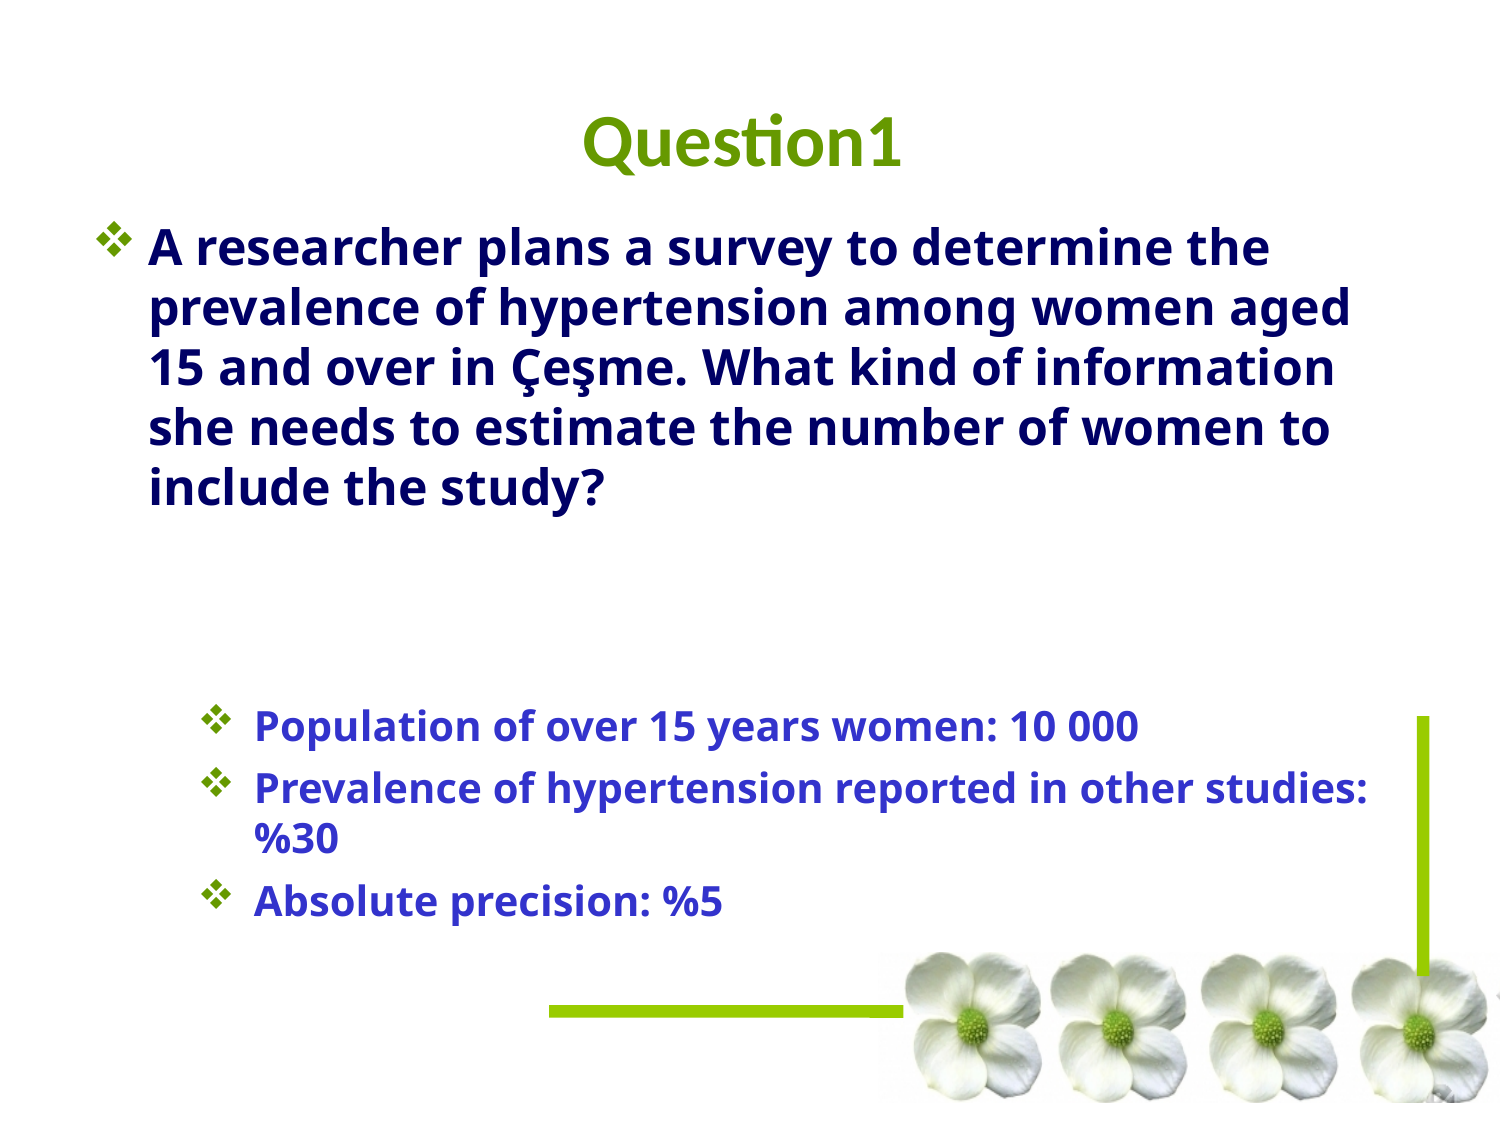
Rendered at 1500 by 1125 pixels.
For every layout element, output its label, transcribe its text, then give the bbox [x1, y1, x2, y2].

picture [878, 952, 1500, 1103]
list A researcher plans a survey to determine the prevalence of hypertension among women aged 15 and over in Çeşme. What kind of information she needs to estimate the number of women to include the study? [76, 207, 1436, 658]
title Question1 [76, 42, 1428, 207]
text_box Population of over 15 years women: 10 000 Prevalence of hypertension reported in other studies: %30 Absolute precision: %5 [183, 692, 1447, 1035]
